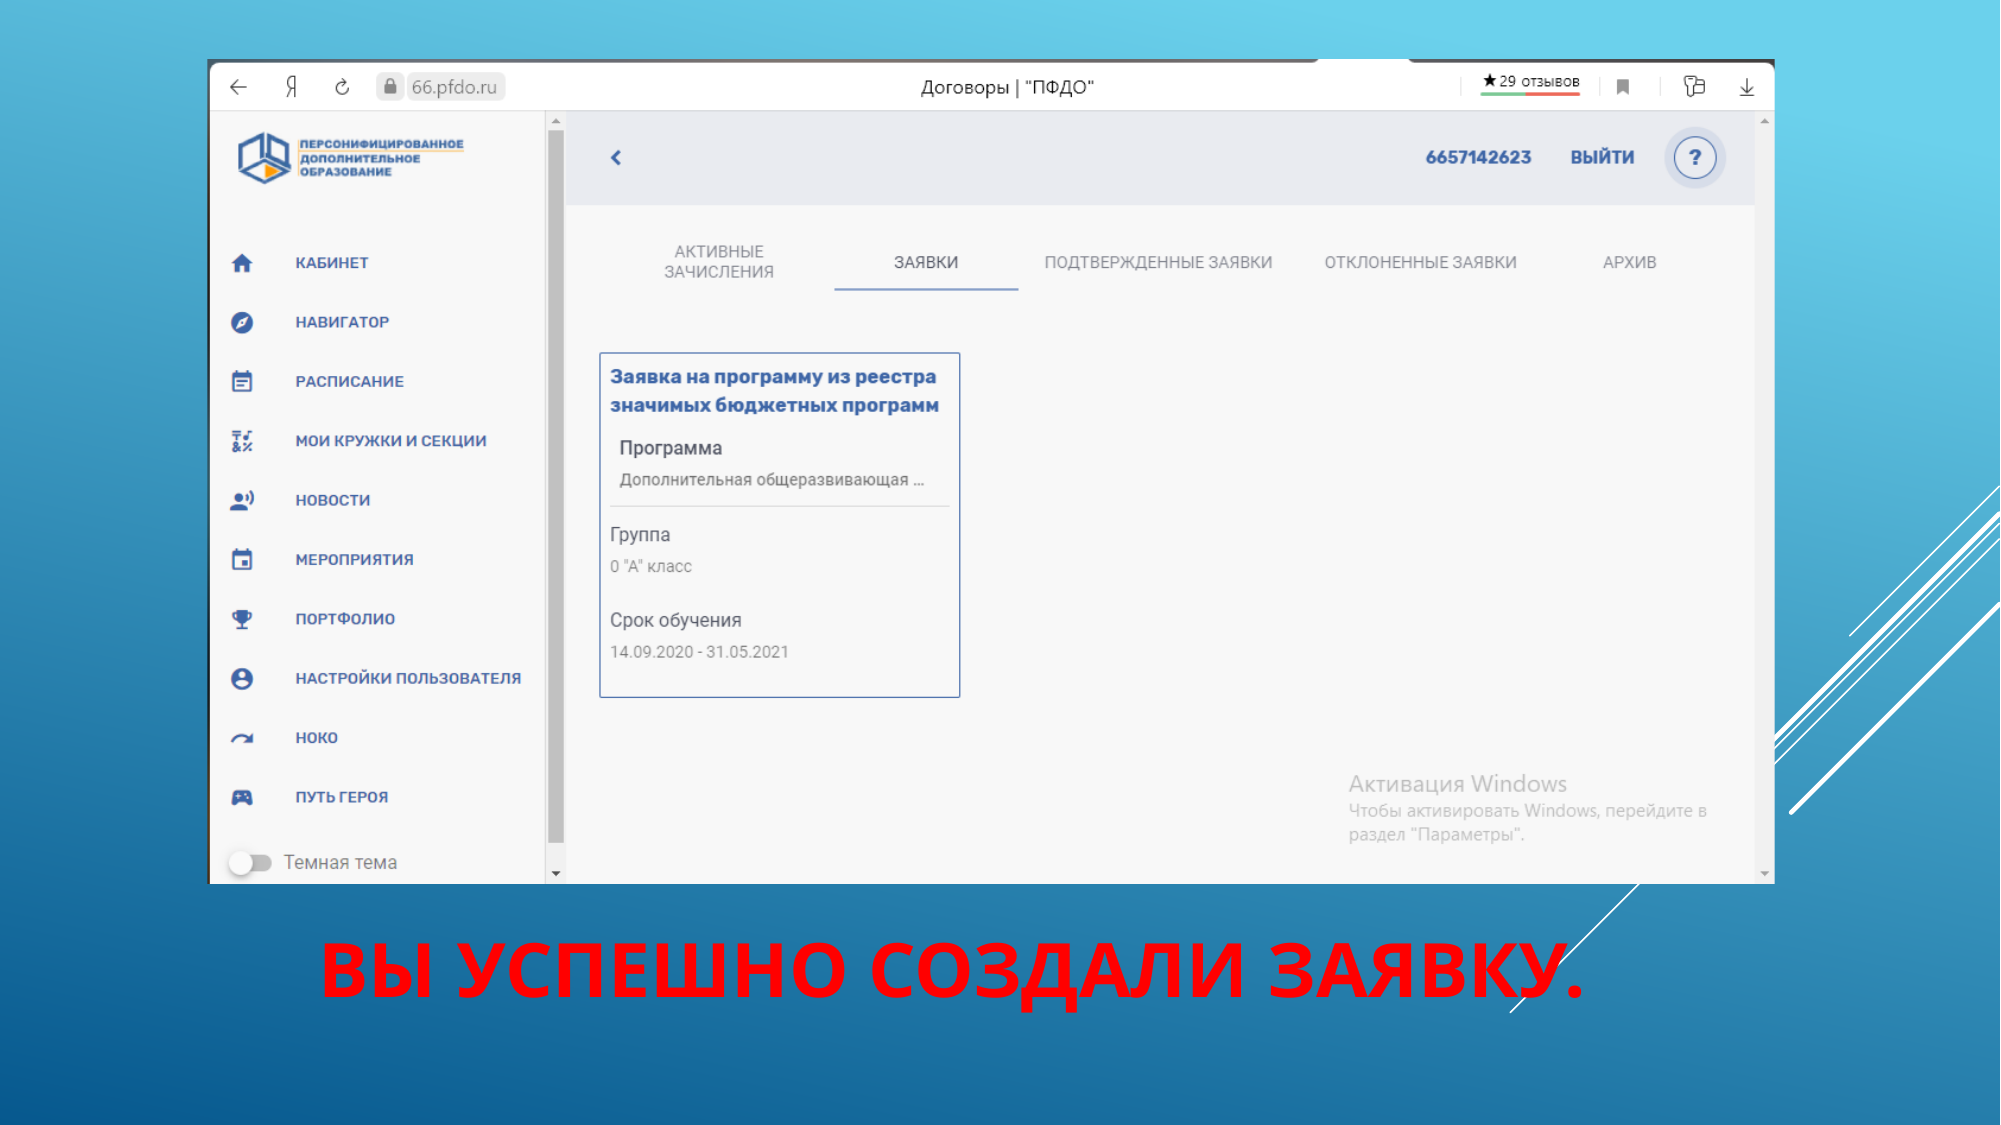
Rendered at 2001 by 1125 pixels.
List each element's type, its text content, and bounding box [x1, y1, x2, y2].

picture [207, 59, 1775, 884]
title Вы успешно создали заявку. [152, 859, 1753, 1077]
